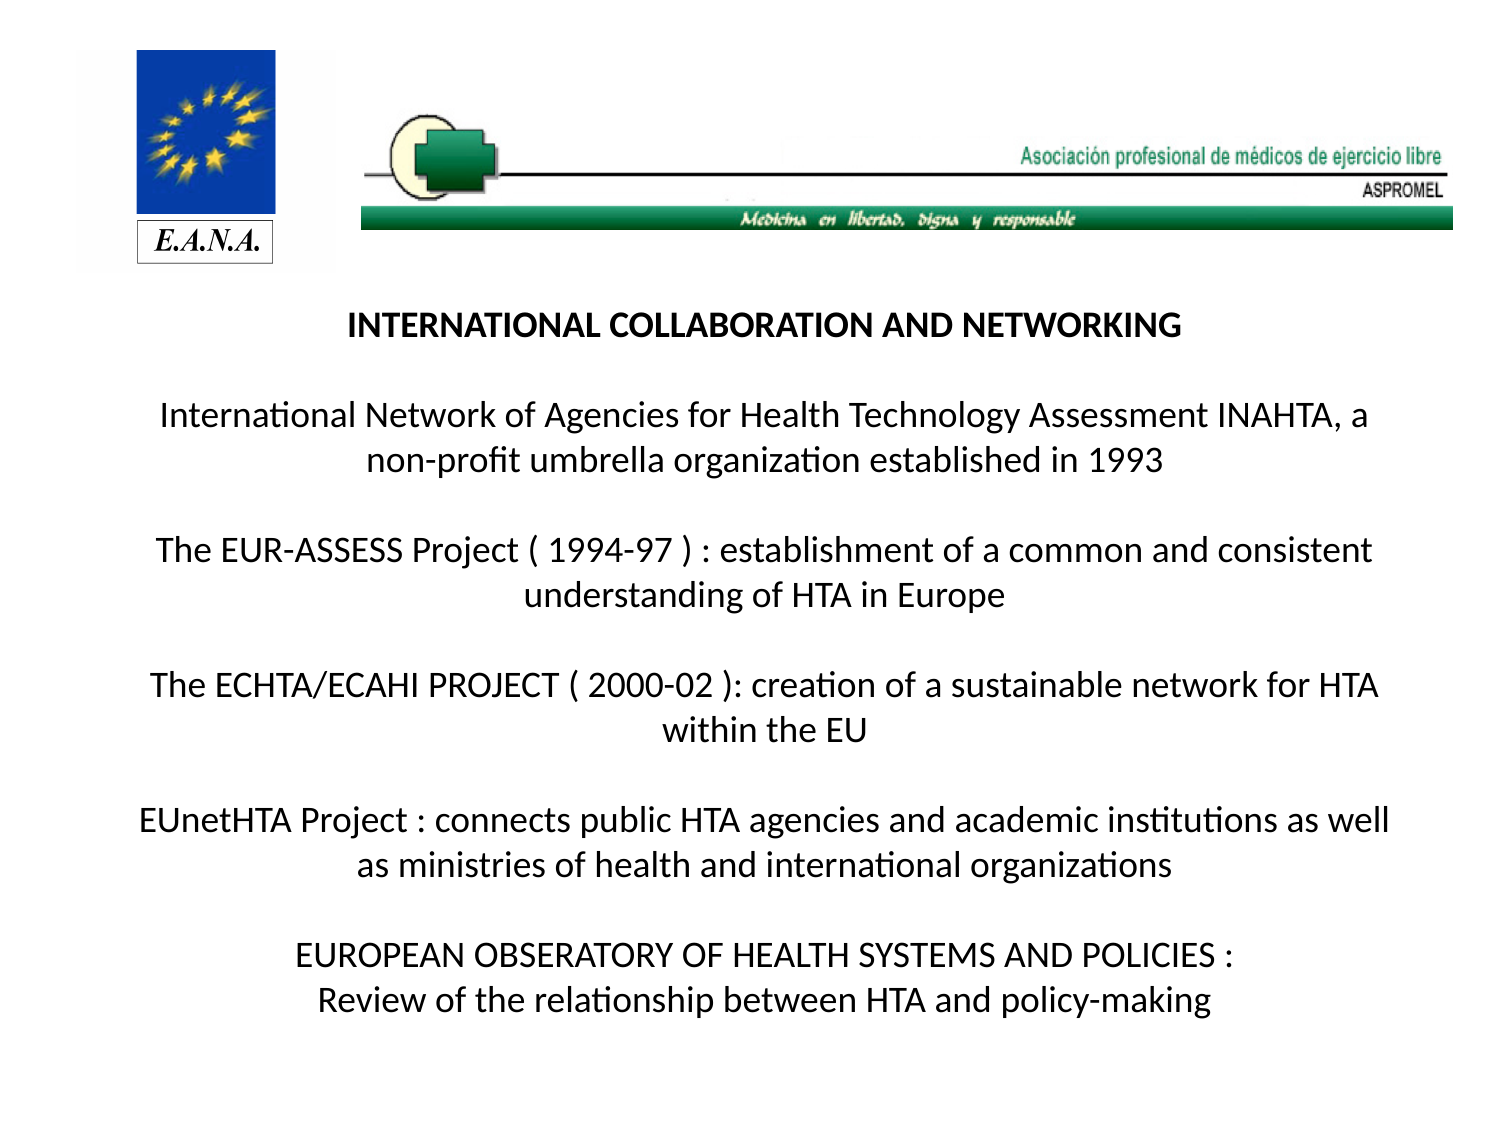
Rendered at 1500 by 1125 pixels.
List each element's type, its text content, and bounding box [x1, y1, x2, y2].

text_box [75, 50, 336, 219]
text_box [361, 108, 1453, 230]
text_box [75, 220, 336, 274]
text_box INTERNATIONAL COLLABORATION AND NETWORKING International Network of Agencies for Health Technology Assessment INAHTA, a non-profit umbrella organization established in 1993 The EUR-ASSESS Project ( 1994-97 ) : establishment of a common and consistent understanding of HTA in Europe The ECHTA/ECAHI PROJECT ( 2000-02 ): creation of a sustainable network for HTA within the EU EUnetHTA Project : connects public HTA agencies and academic institutions as well as ministries of health and international organizations EUROPEAN OBSERATORY OF HEALTH SYSTEMS AND POLICIES : Review of the relationship between HTA and policy-making [112, 292, 1418, 1125]
